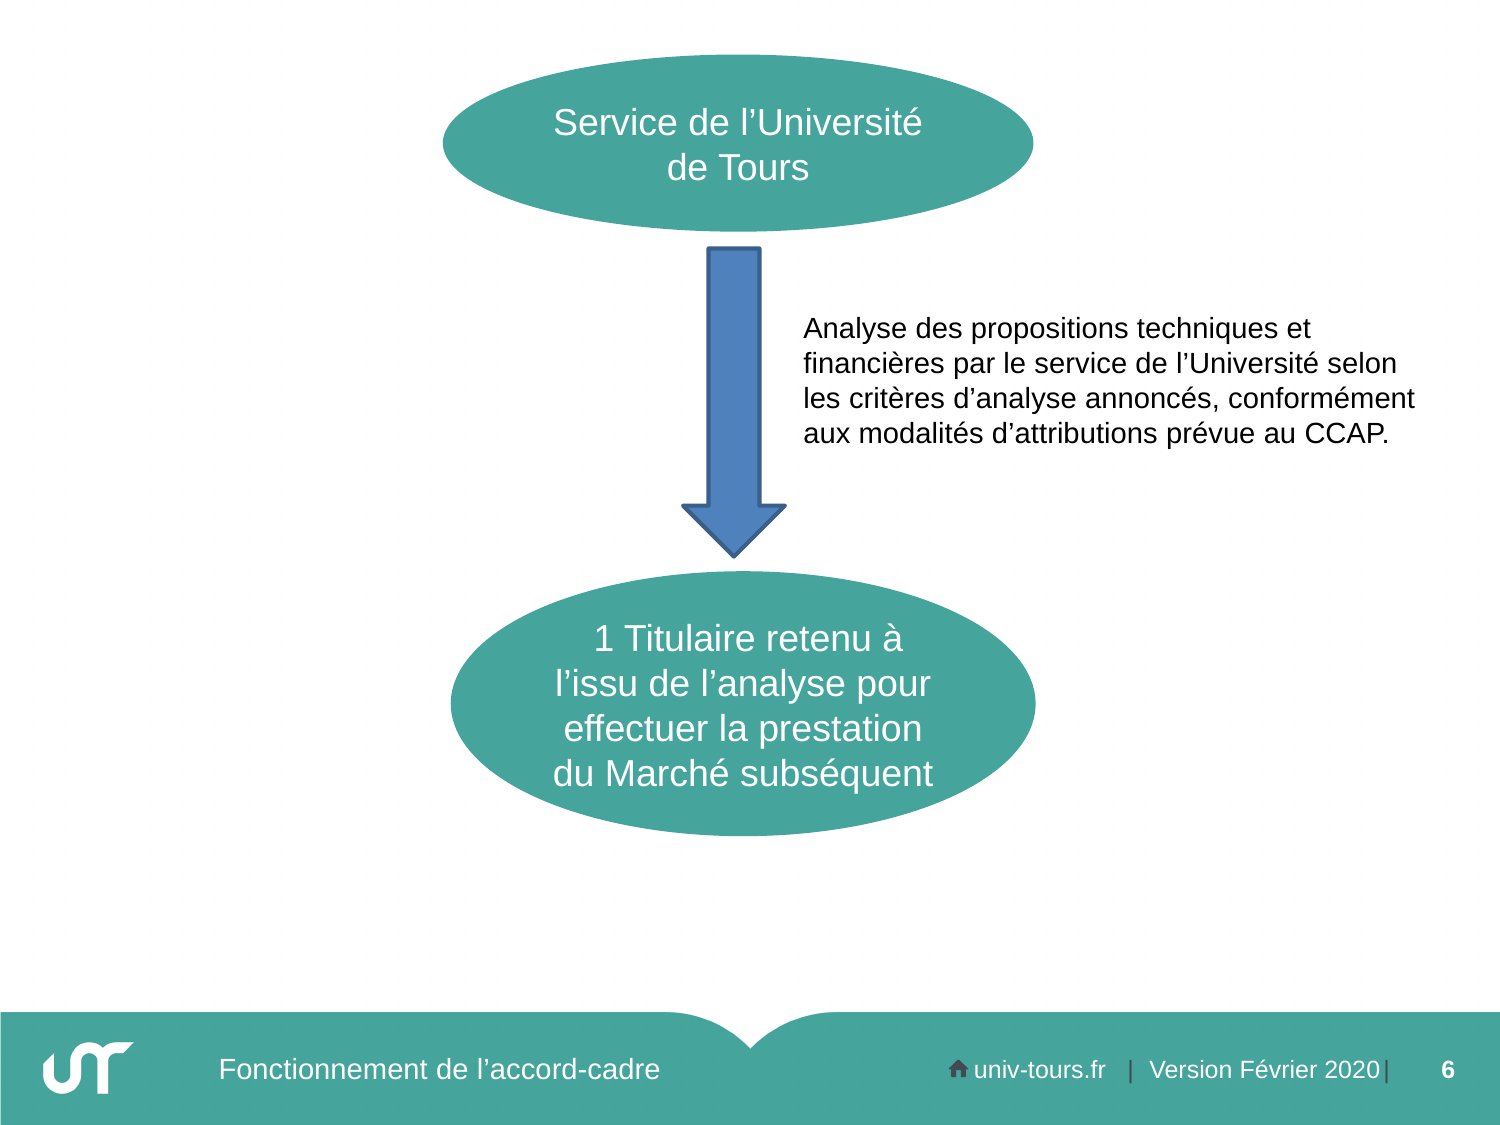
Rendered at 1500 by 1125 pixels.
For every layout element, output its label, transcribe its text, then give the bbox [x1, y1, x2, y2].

picture [0, 0, 1500, 1125]
text_box 1 Titulaire retenu à l’issu de l’analyse pour effectuer la prestation du Marché subséquent [450, 571, 1036, 837]
text_box [681, 246, 787, 559]
text_box Service de l’Université de Tours [442, 54, 1034, 232]
list Fonctionnement de l’accord-cadre [218, 1011, 750, 1125]
text_box Analyse des propositions techniques et financières par le service de l’Université selon les critères d’analyse annoncés, conformément aux modalités d’attributions prévue au CCAP. [788, 301, 1452, 492]
